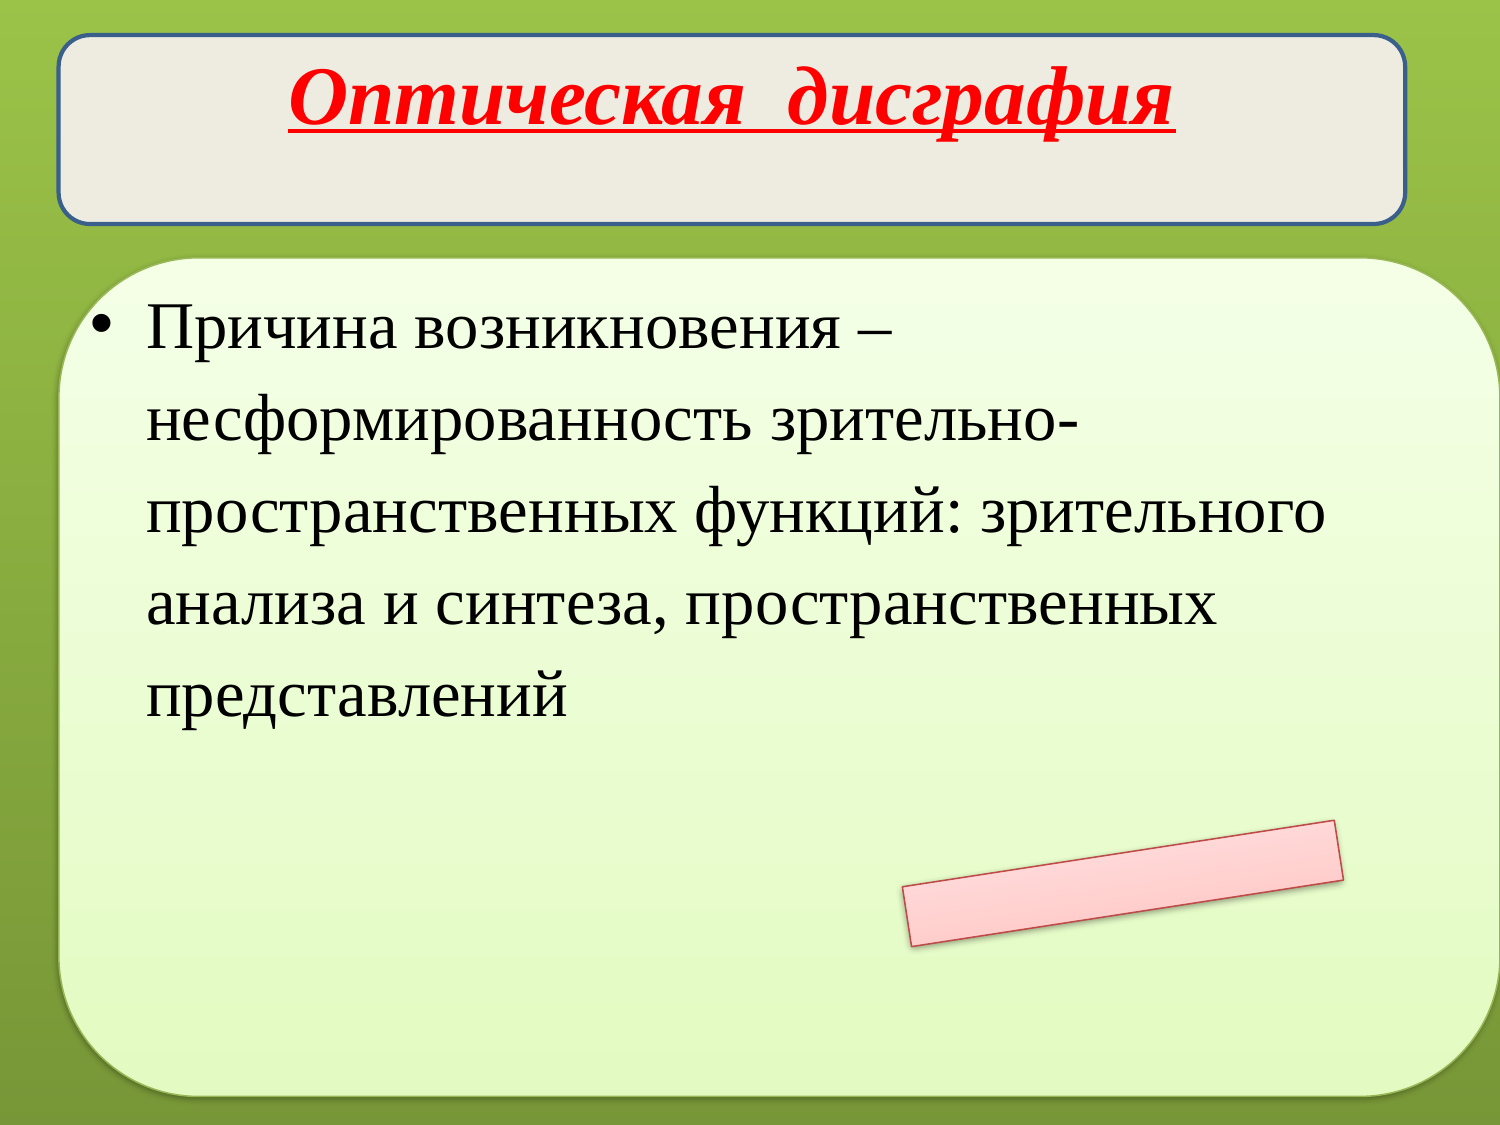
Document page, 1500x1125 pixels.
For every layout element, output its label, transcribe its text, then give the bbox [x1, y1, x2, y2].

text_box [0, 0, 1500, 1125]
text_box Оптическая дисграфия [56, 32, 1408, 227]
text_box [161, 257, 1398, 262]
text_box [58, 272, 1500, 1098]
text_box Причина возникновения – несформированность зрительно-пространственных функций: зрительного анализа и синтеза, пространственных представлений [74, 262, 1425, 1005]
